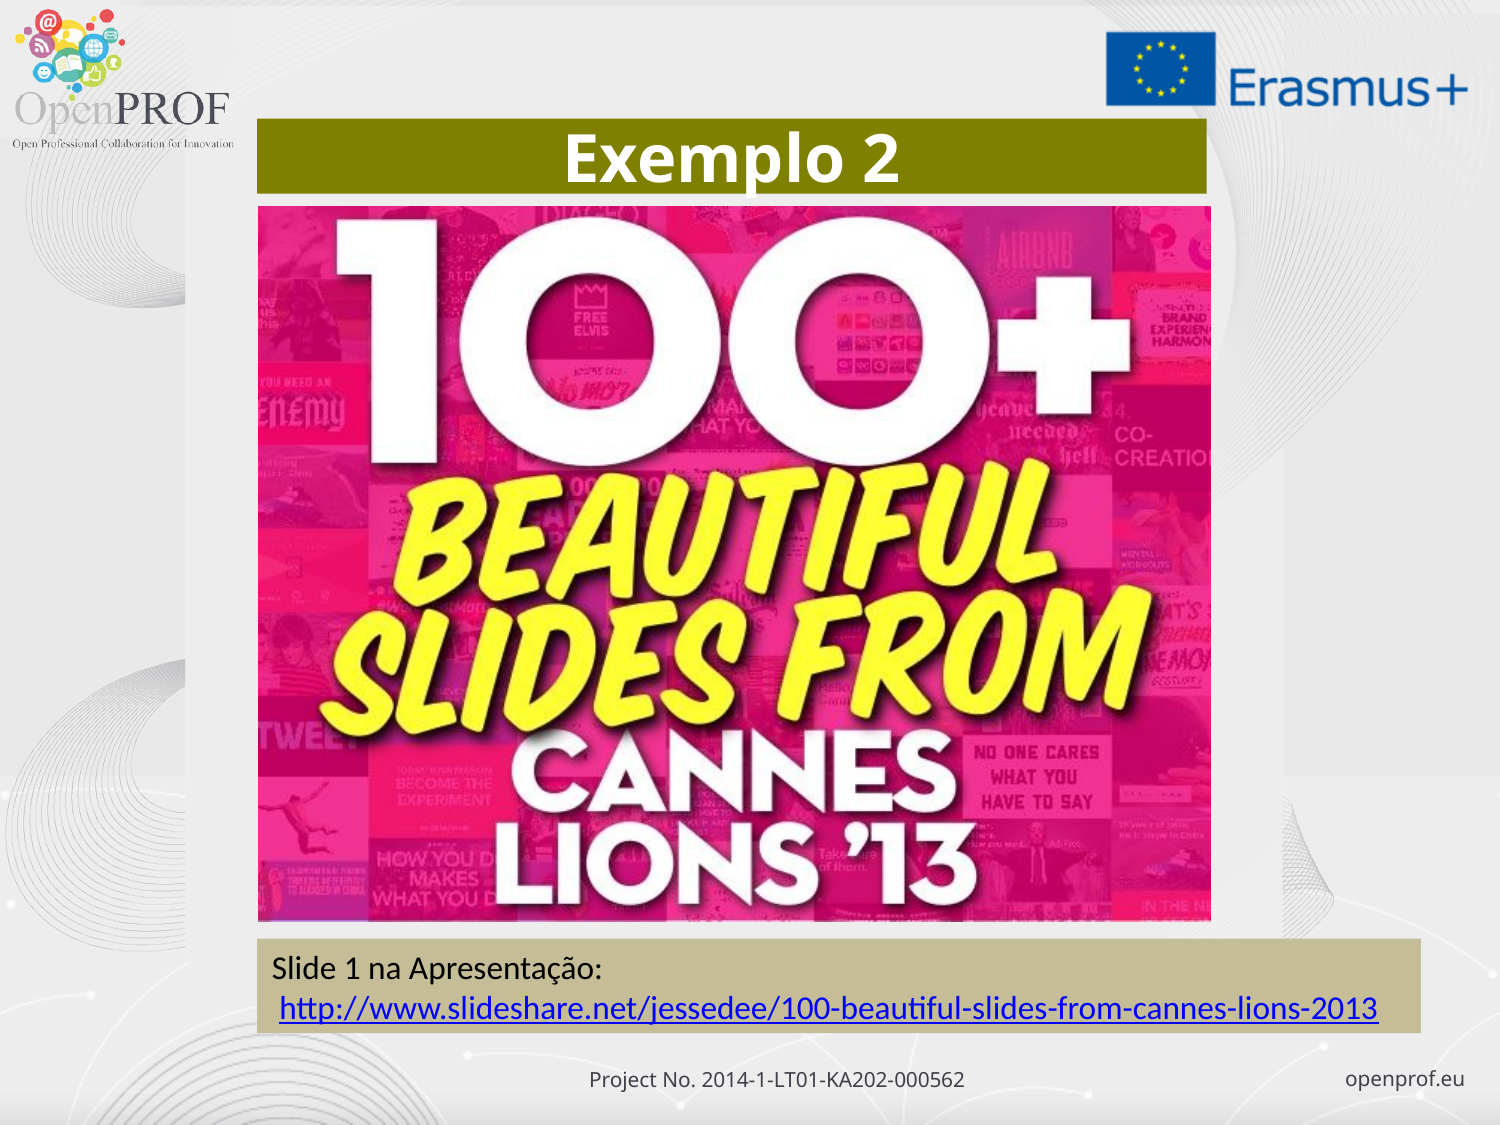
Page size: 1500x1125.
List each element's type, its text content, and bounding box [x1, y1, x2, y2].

picture [0, 0, 1500, 1125]
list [258, 206, 1211, 922]
title Exemplo 2 [257, 118, 1207, 194]
text_box Slide 1 na Apresentação: http://www.slideshare.net/jessedee/100-beautiful-slides-from-cannes-lions-2013 [257, 938, 1421, 1034]
